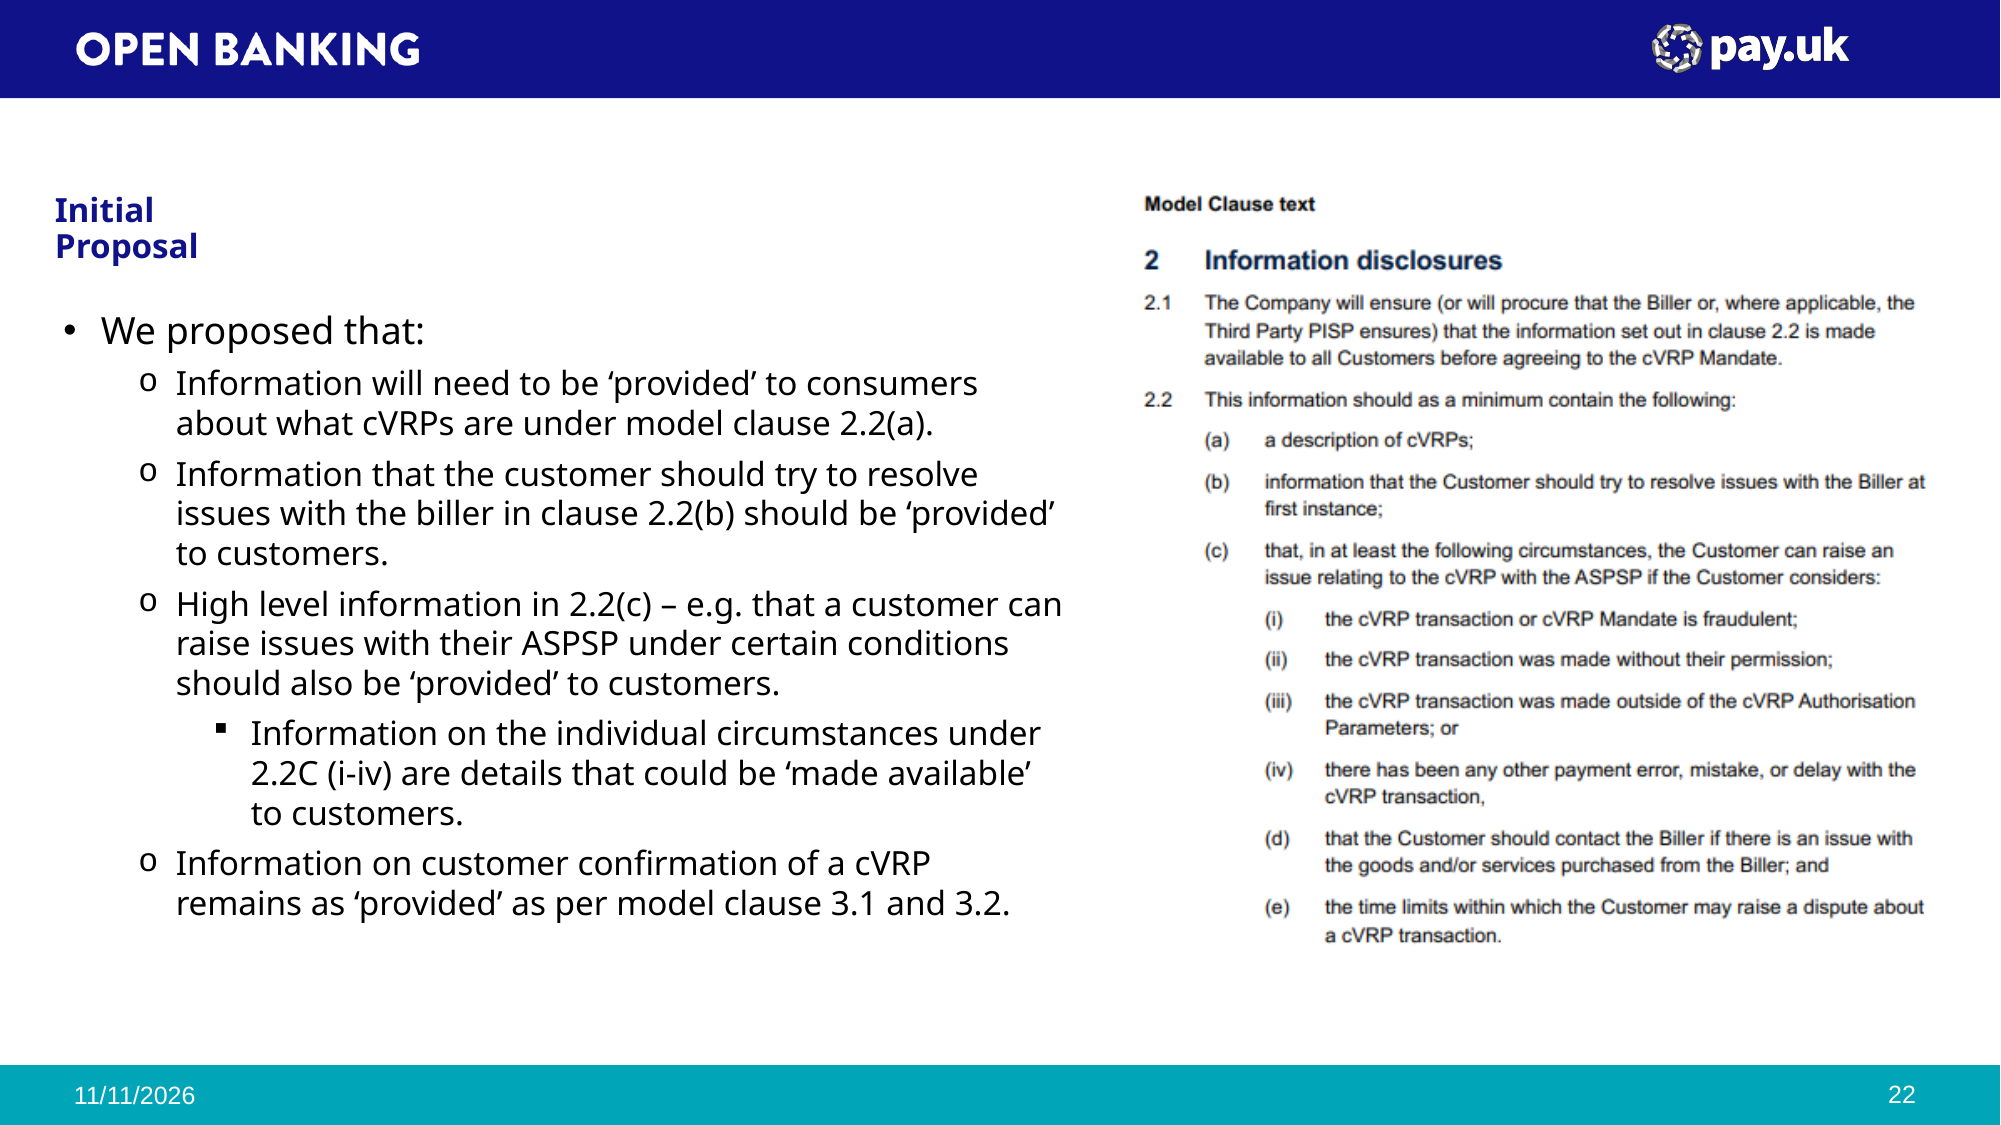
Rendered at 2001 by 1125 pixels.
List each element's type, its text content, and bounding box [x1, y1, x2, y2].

picture [1128, 176, 1961, 966]
footer [662, 1064, 1338, 1124]
picture [1644, 12, 1856, 78]
title Initial Proposal [39, 186, 283, 286]
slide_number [59, 1065, 509, 1125]
list We proposed that: Information will need to be ‘provided’ to consumers about what cVRPs are under model clause 2.2(a). Information that the customer should try to resolve issues with the biller in clause 2.2(b) should be ‘provided’ to customers. High level information in 2.2(c) – e.g. that a customer can raise issues with their ASPSP under certain conditions should also be ‘provided’ to customers. Information on the individual circumstances under 2.2C (i-iv) are details that could be ‘made available’ to customers. Information on customer confirmation of a cVRP remains as ‘provided’ as per model clause 3.1 and 3.2. [48, 299, 1083, 1094]
picture [43, 0, 452, 99]
slide_number 22 [1412, 1064, 1932, 1124]
